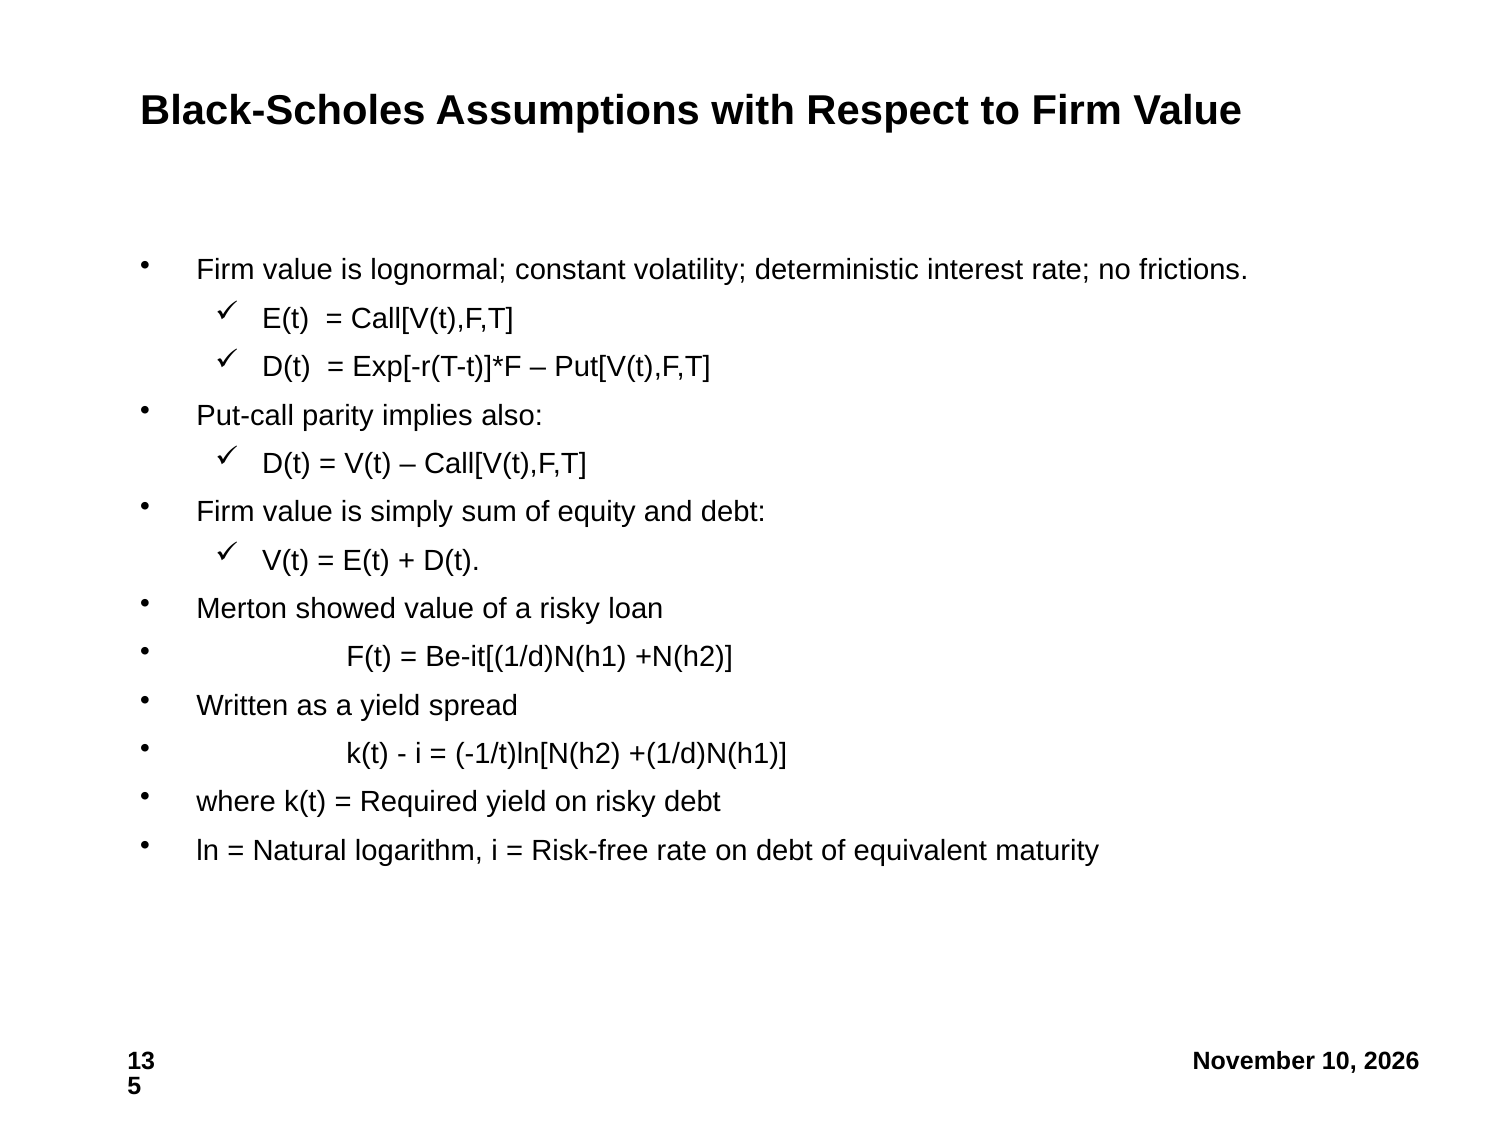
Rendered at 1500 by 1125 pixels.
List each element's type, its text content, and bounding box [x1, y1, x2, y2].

list Firm value is lognormal; constant volatility; deterministic interest rate; no frictions. E(t) = Call[V(t),F,T] D(t) = Exp[-r(T-t)]*F – Put[V(t),F,T] Put-call parity implies also: D(t) = V(t) – Call[V(t),F,T] Firm value is simply sum of equity and debt: V(t) = E(t) + D(t). Merton showed value of a risky loan F(t) = Be-it[(1/d)N(h1) +N(h2)] Written as a yield spread k(t) - i = (-1/t)ln[N(h2) +(1/d)N(h1)] where k(t) = Required yield on risky debt ln = Natural logarithm, i = Risk-free rate on debt of equivalent maturity [124, 249, 1376, 938]
title Black-Scholes Assumptions with Respect to Firm Value [124, 74, 1376, 226]
